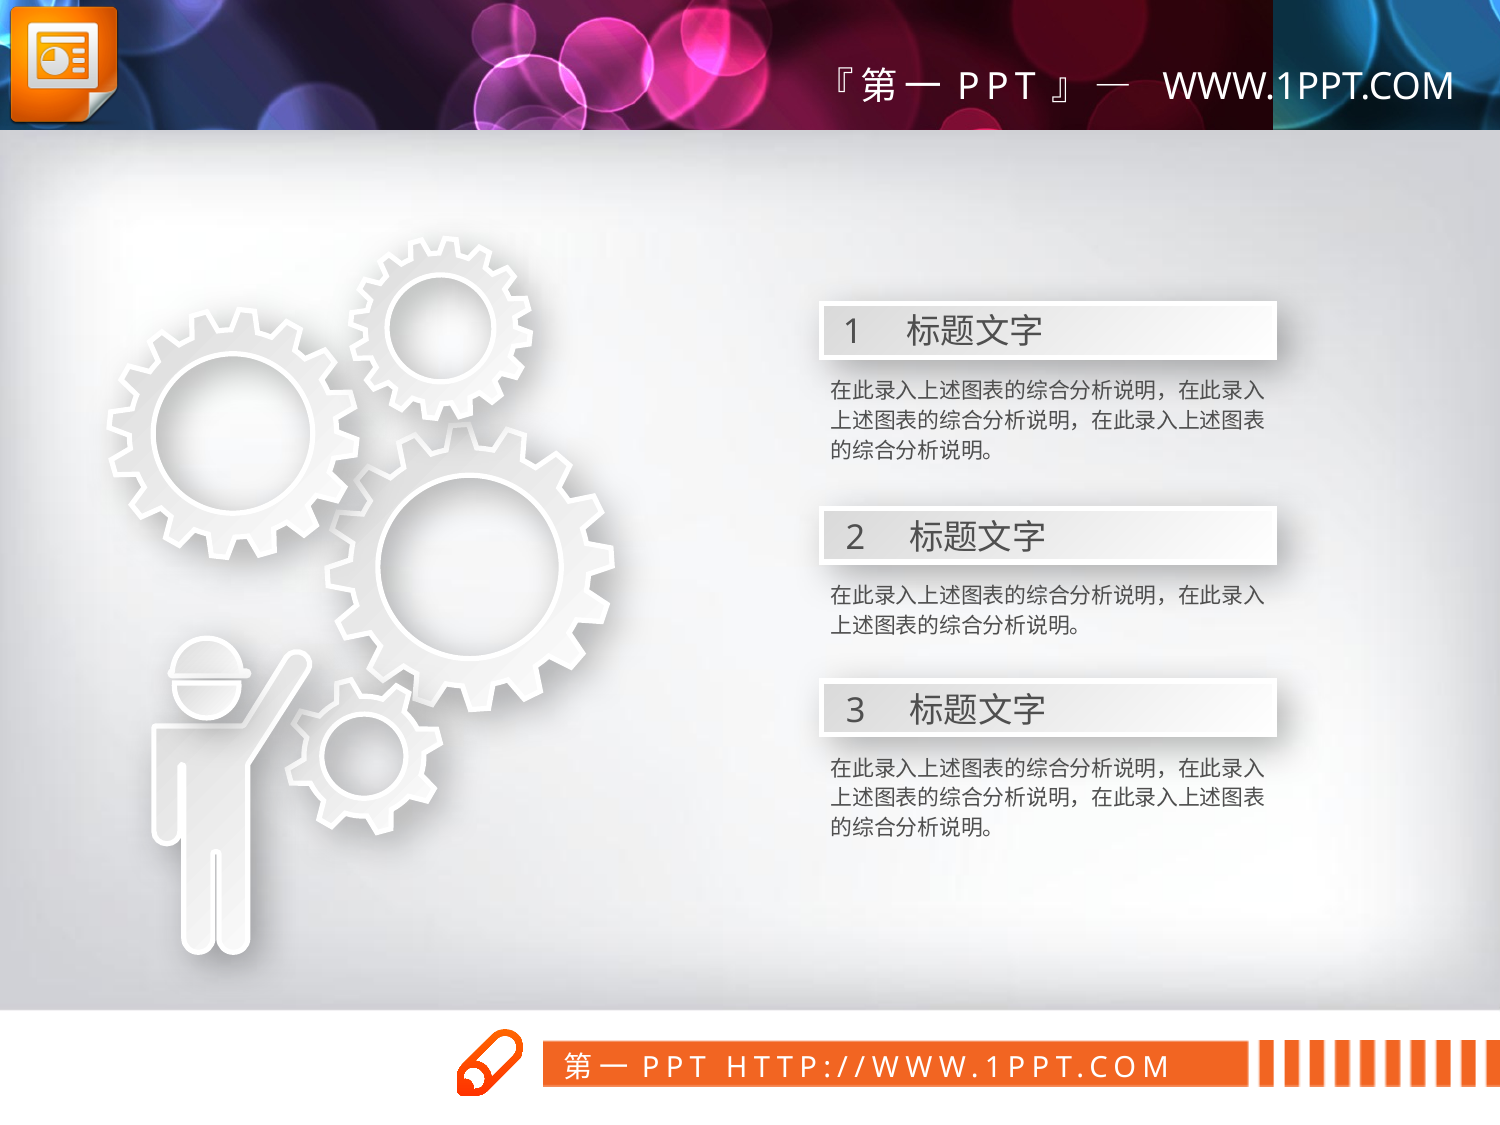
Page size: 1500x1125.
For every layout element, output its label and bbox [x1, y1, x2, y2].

text_box [316, 679, 441, 833]
text_box [815, 680, 1294, 850]
picture [0, 0, 1500, 1012]
text_box [815, 303, 1294, 472]
picture [543, 1040, 1500, 1087]
text_box [109, 309, 357, 558]
text_box [153, 637, 312, 953]
text_box [815, 507, 1294, 647]
text_box [350, 238, 531, 419]
text_box [326, 430, 613, 710]
